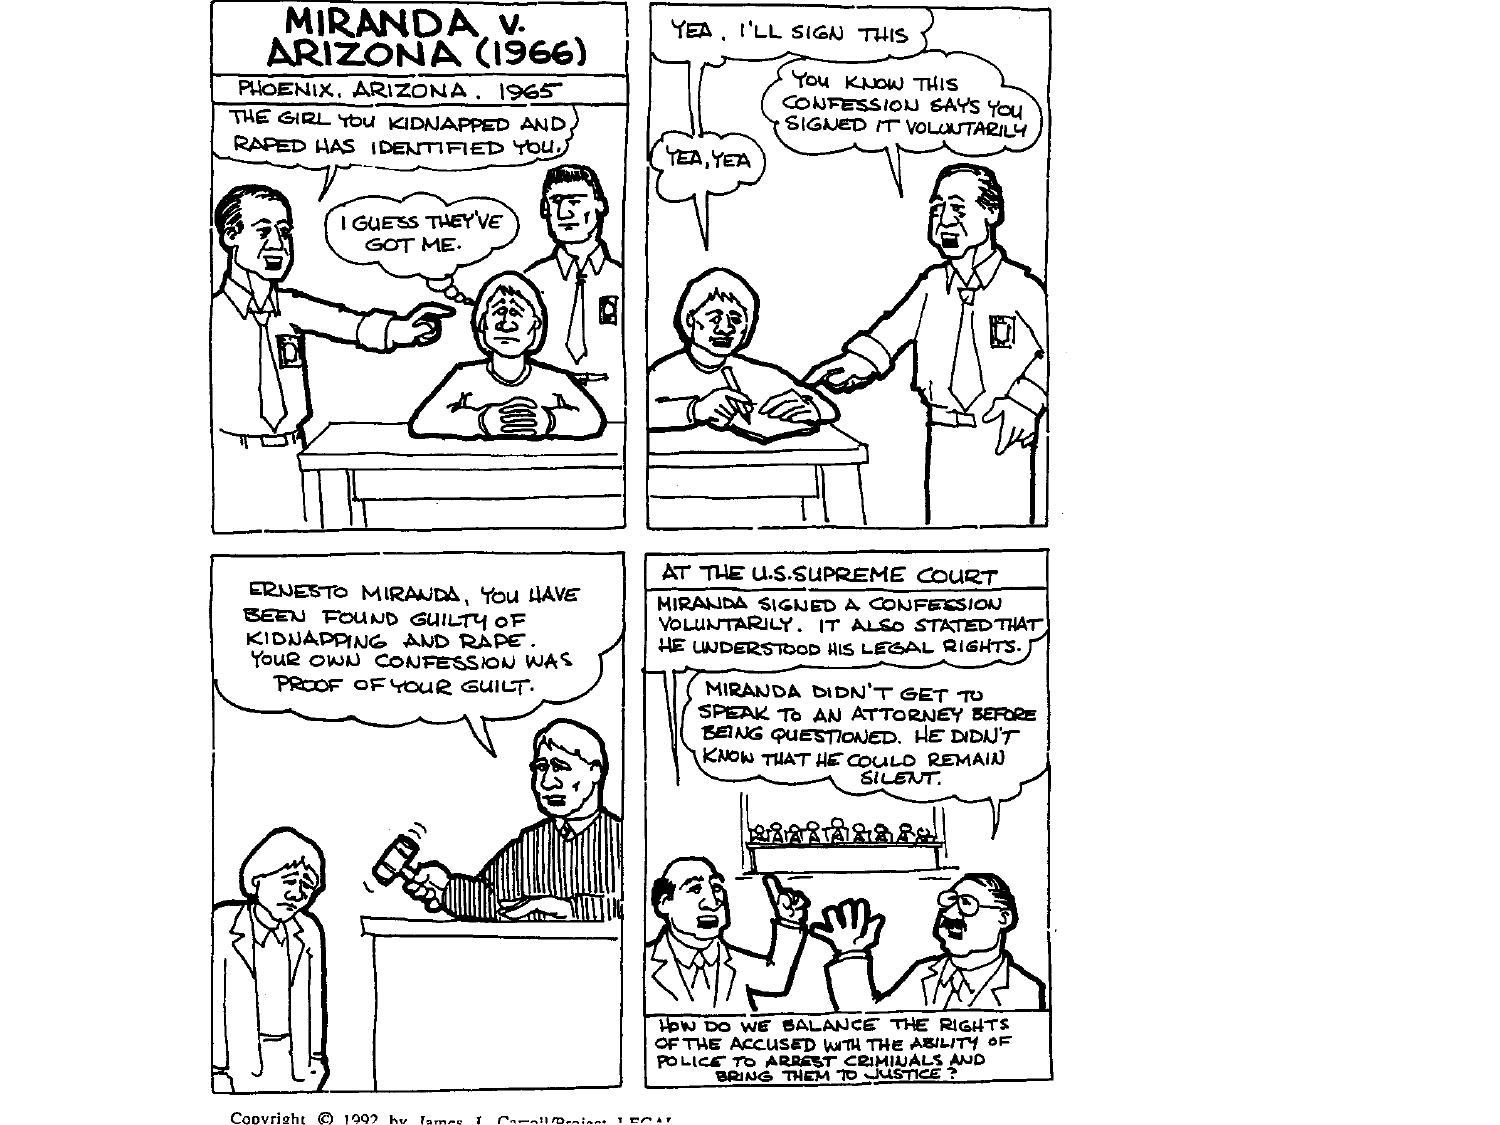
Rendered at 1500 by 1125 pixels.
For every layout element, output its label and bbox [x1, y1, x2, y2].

picture [185, 0, 1077, 1125]
